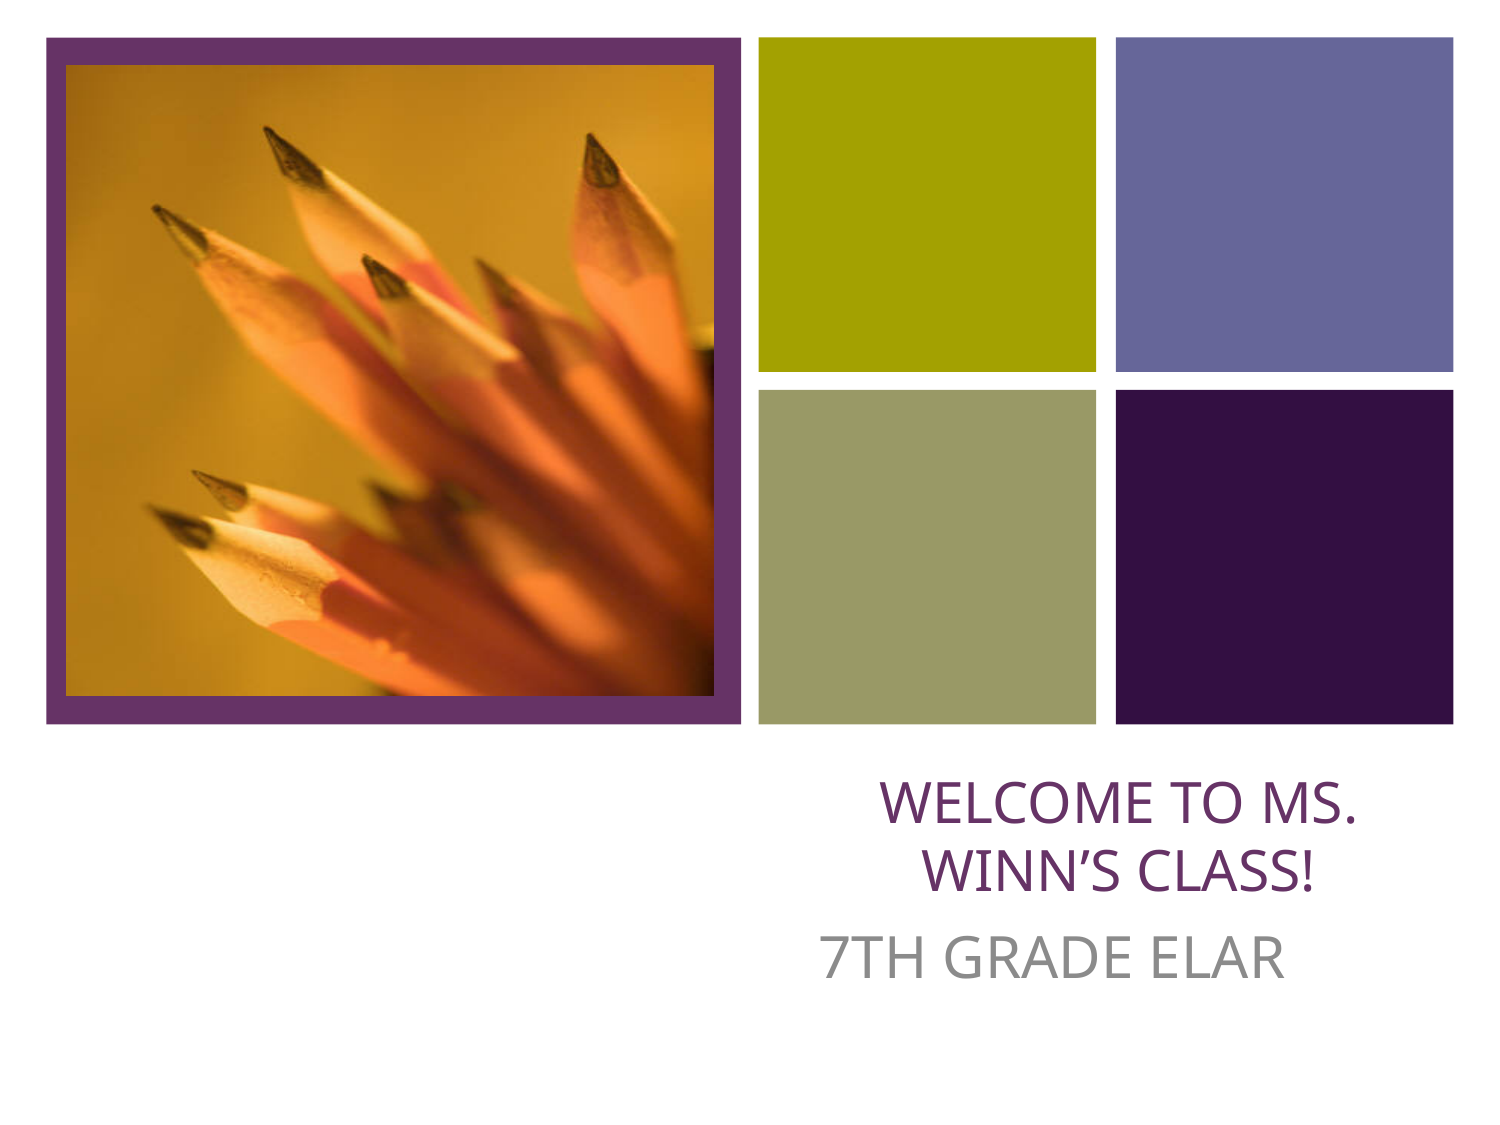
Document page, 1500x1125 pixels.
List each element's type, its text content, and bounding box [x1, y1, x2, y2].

picture [66, 64, 714, 696]
subtitle 7TH GRADE ELAR [787, 912, 1450, 1036]
title WELCOME TO MS. WINN’S CLASS! [787, 758, 1450, 912]
